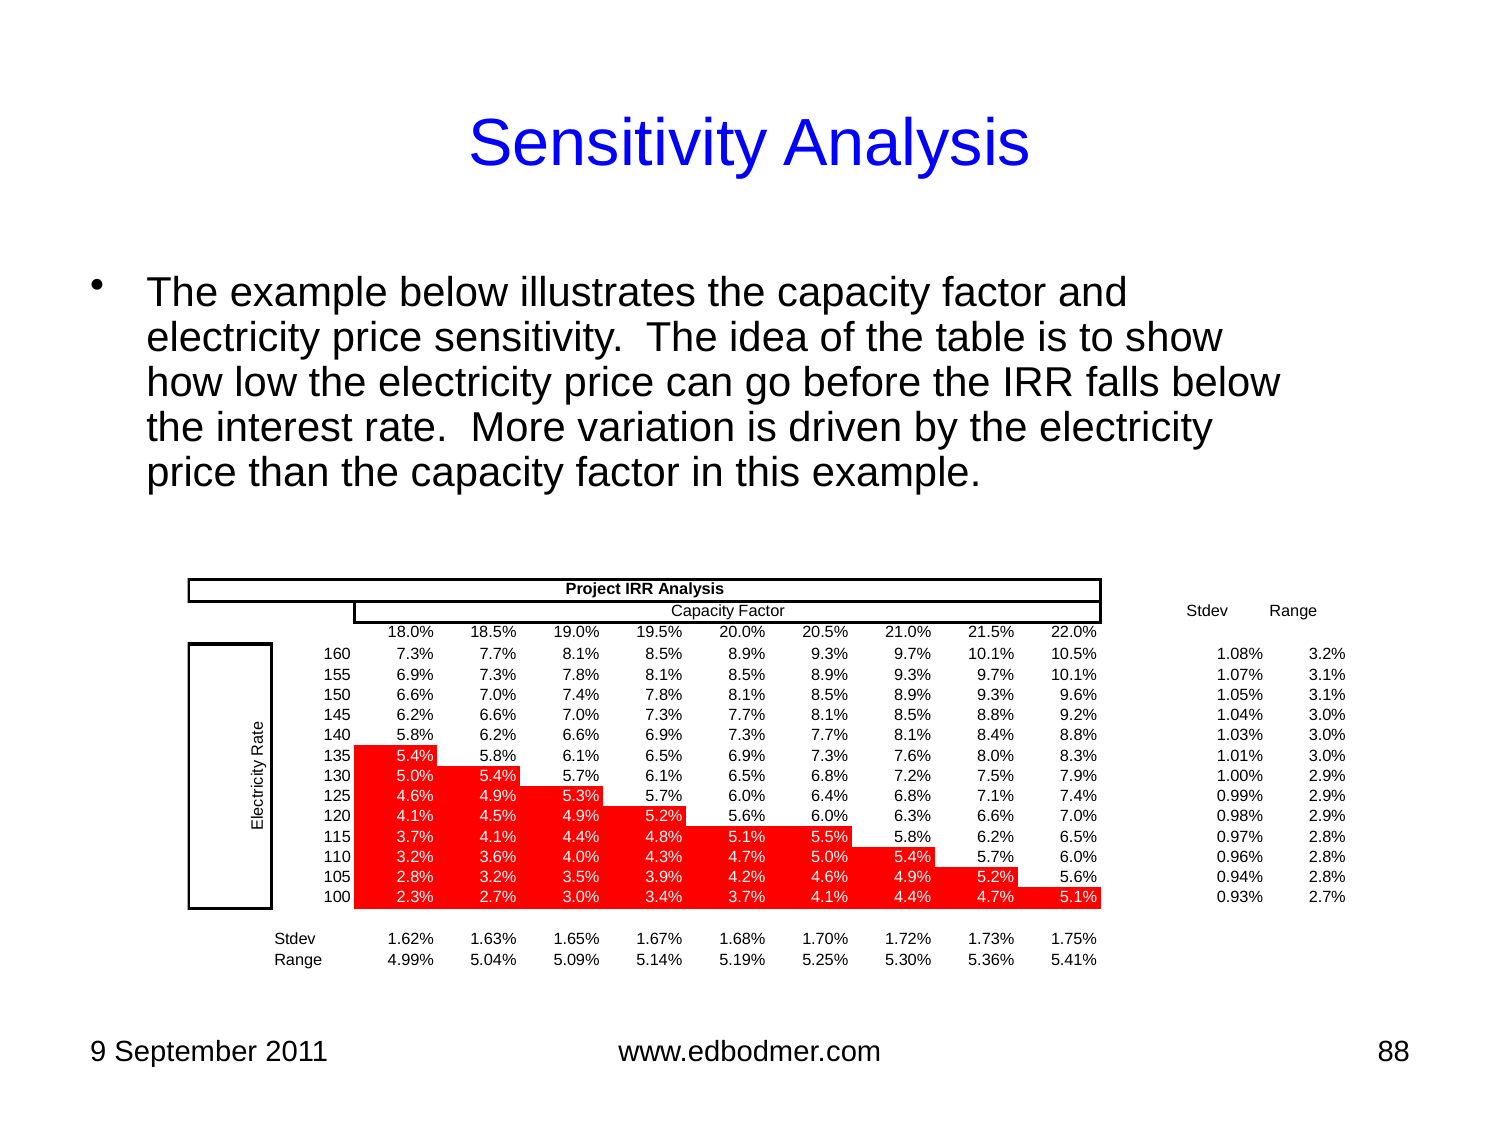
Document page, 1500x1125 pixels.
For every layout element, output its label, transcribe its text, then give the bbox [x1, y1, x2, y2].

slide_number 88 [1074, 1024, 1426, 1103]
footer www.edbodmer.com [512, 1024, 988, 1103]
list The example below illustrates the capacity factor and electricity price sensitivity. The idea of the table is to show how low the electricity price can go before the IRR falls below the interest rate. More variation is driven by the electricity price than the capacity factor in this example. [74, 262, 1301, 563]
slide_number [74, 1024, 426, 1103]
title Sensitivity Analysis [74, 44, 1426, 233]
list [187, 578, 1351, 971]
